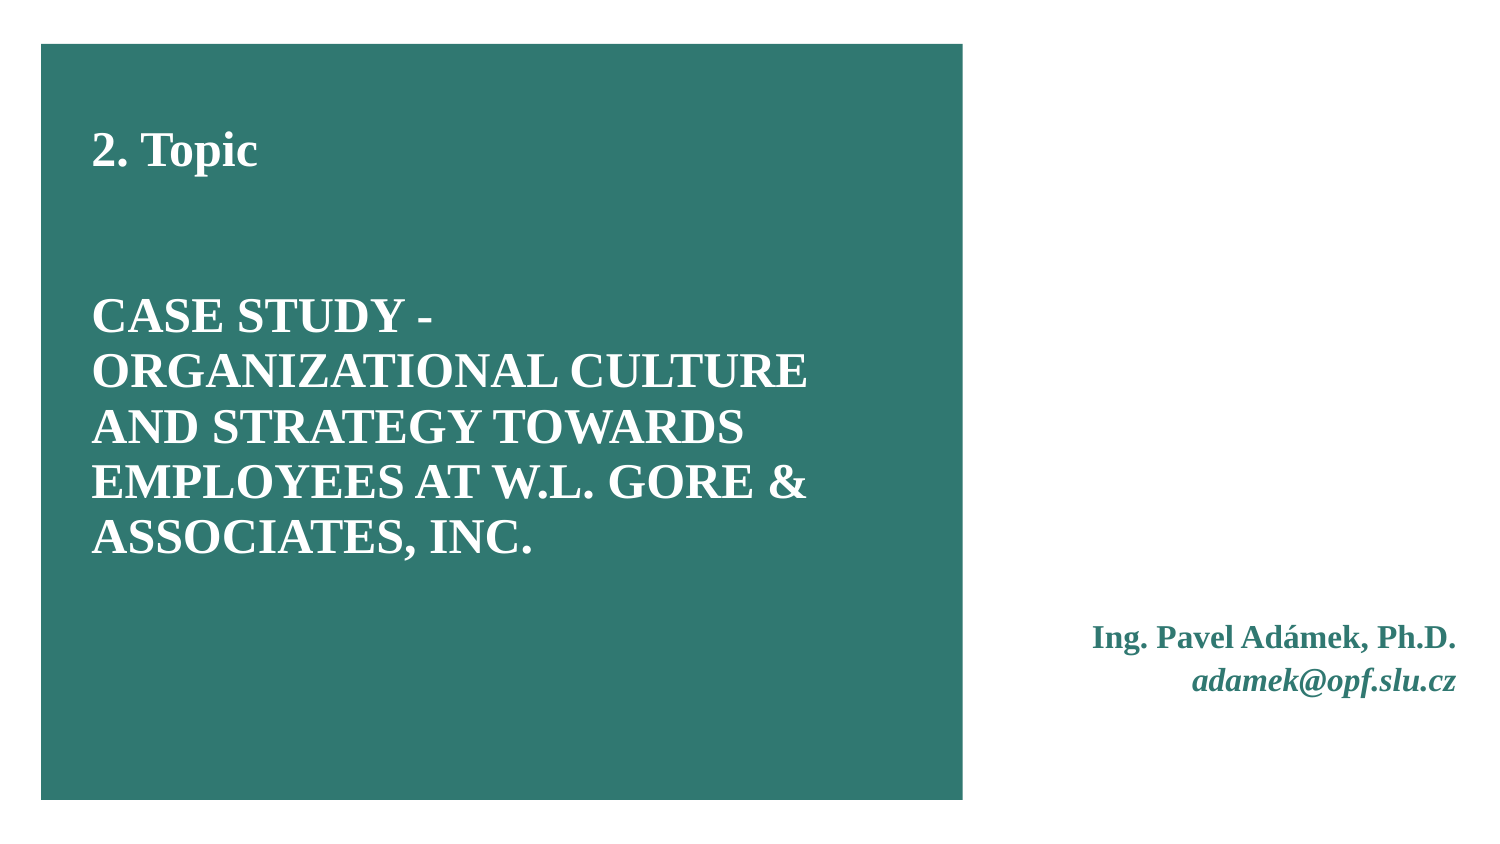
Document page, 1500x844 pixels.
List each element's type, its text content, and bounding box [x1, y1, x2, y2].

text_box [39, 42, 965, 802]
title 2. Topic Case Study - Organizational Culture and Strategy towards Employees at W.L. Gore & Associates, Inc. [76, 114, 916, 611]
text_box Ing. Pavel Adámek, Ph.D. adamek@opf.slu.cz [974, 610, 1472, 800]
